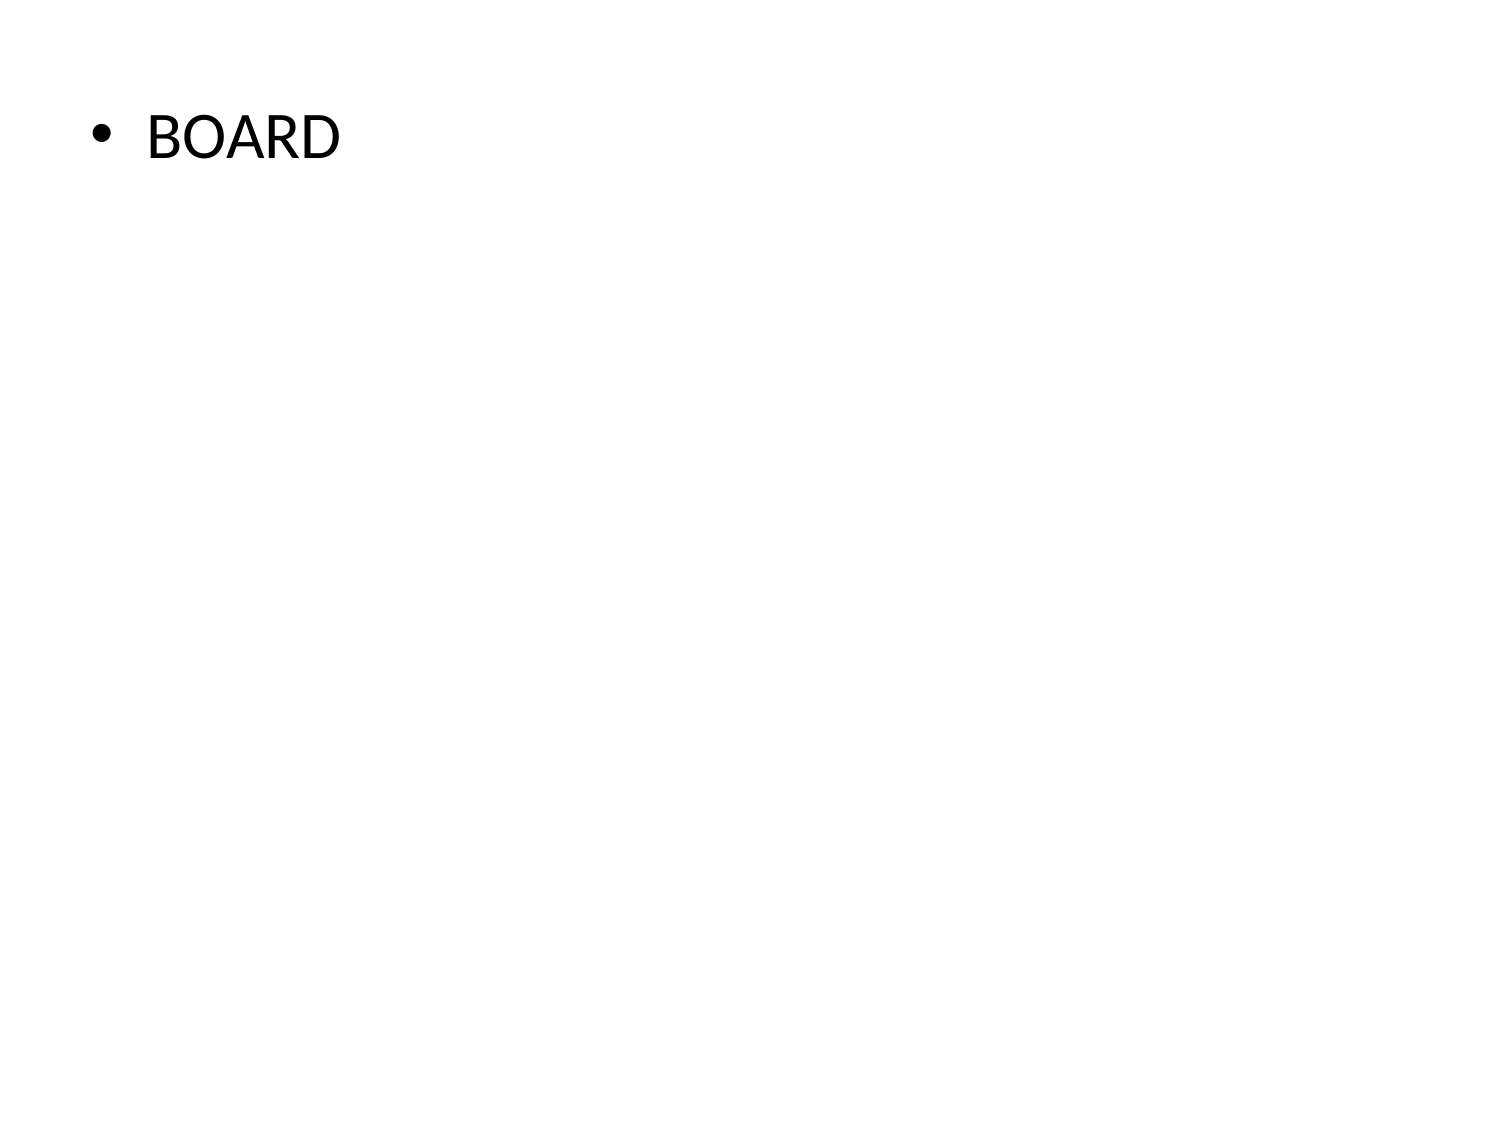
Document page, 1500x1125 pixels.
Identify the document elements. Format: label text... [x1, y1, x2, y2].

list BOARD [75, 84, 1425, 1005]
